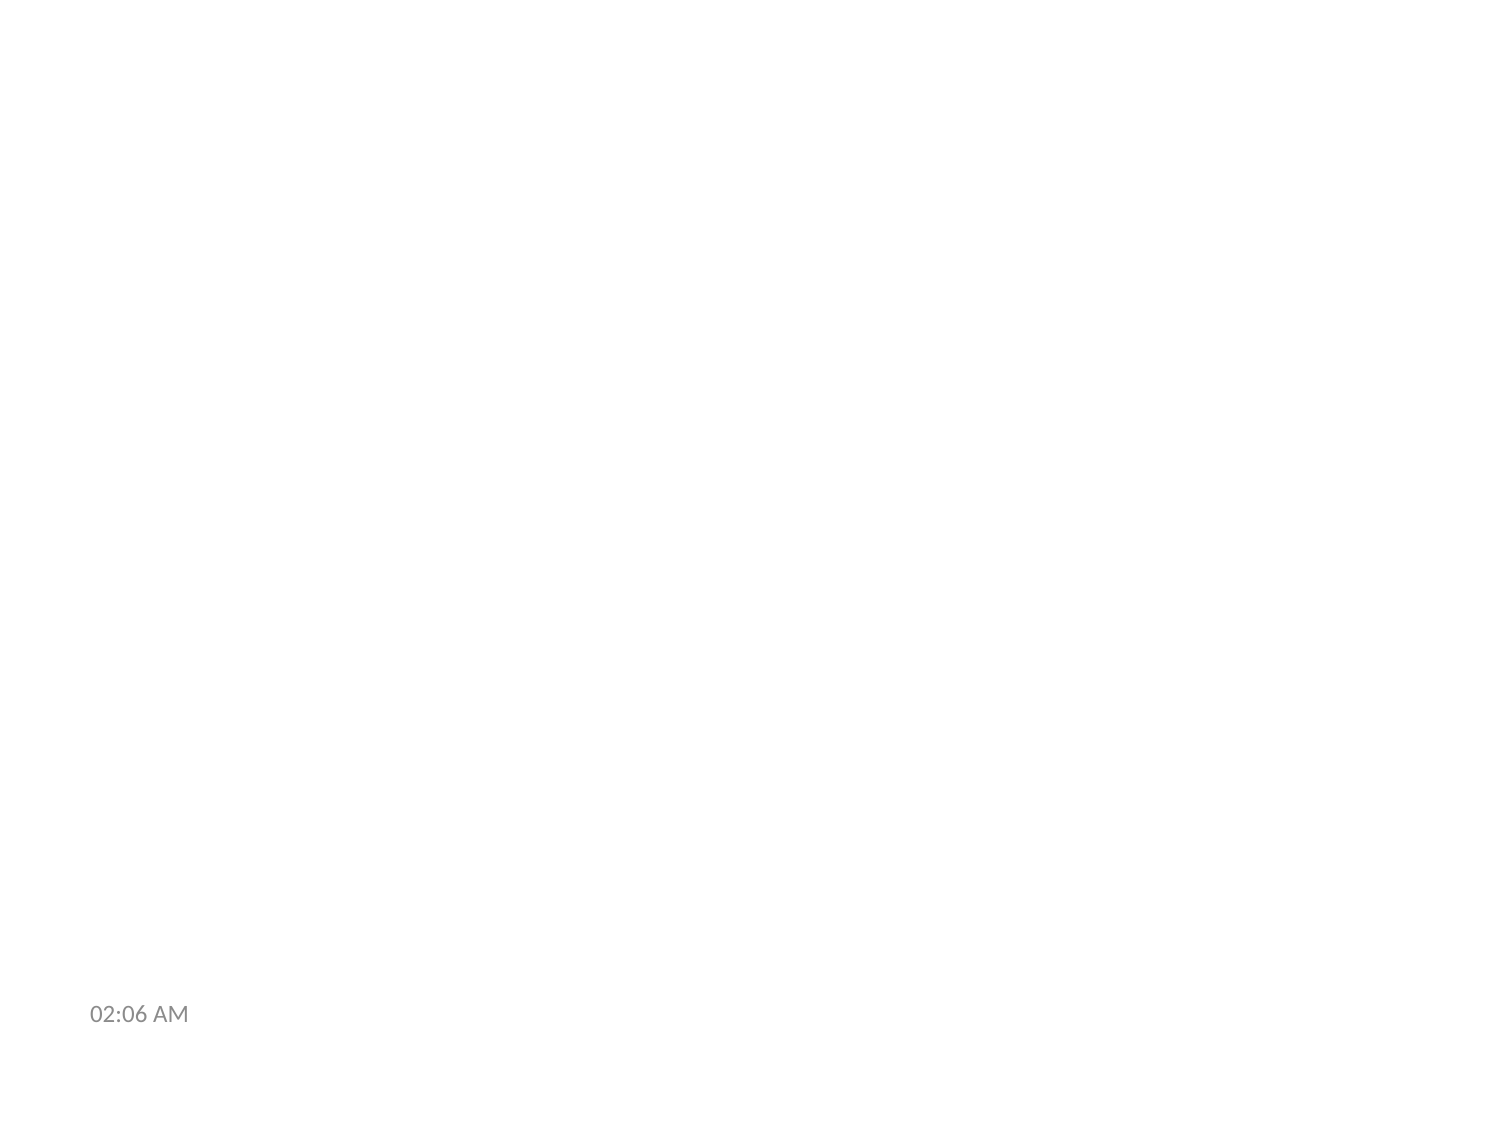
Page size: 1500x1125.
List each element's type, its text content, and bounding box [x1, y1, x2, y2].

text_box 3:35 PM [75, 982, 425, 1043]
